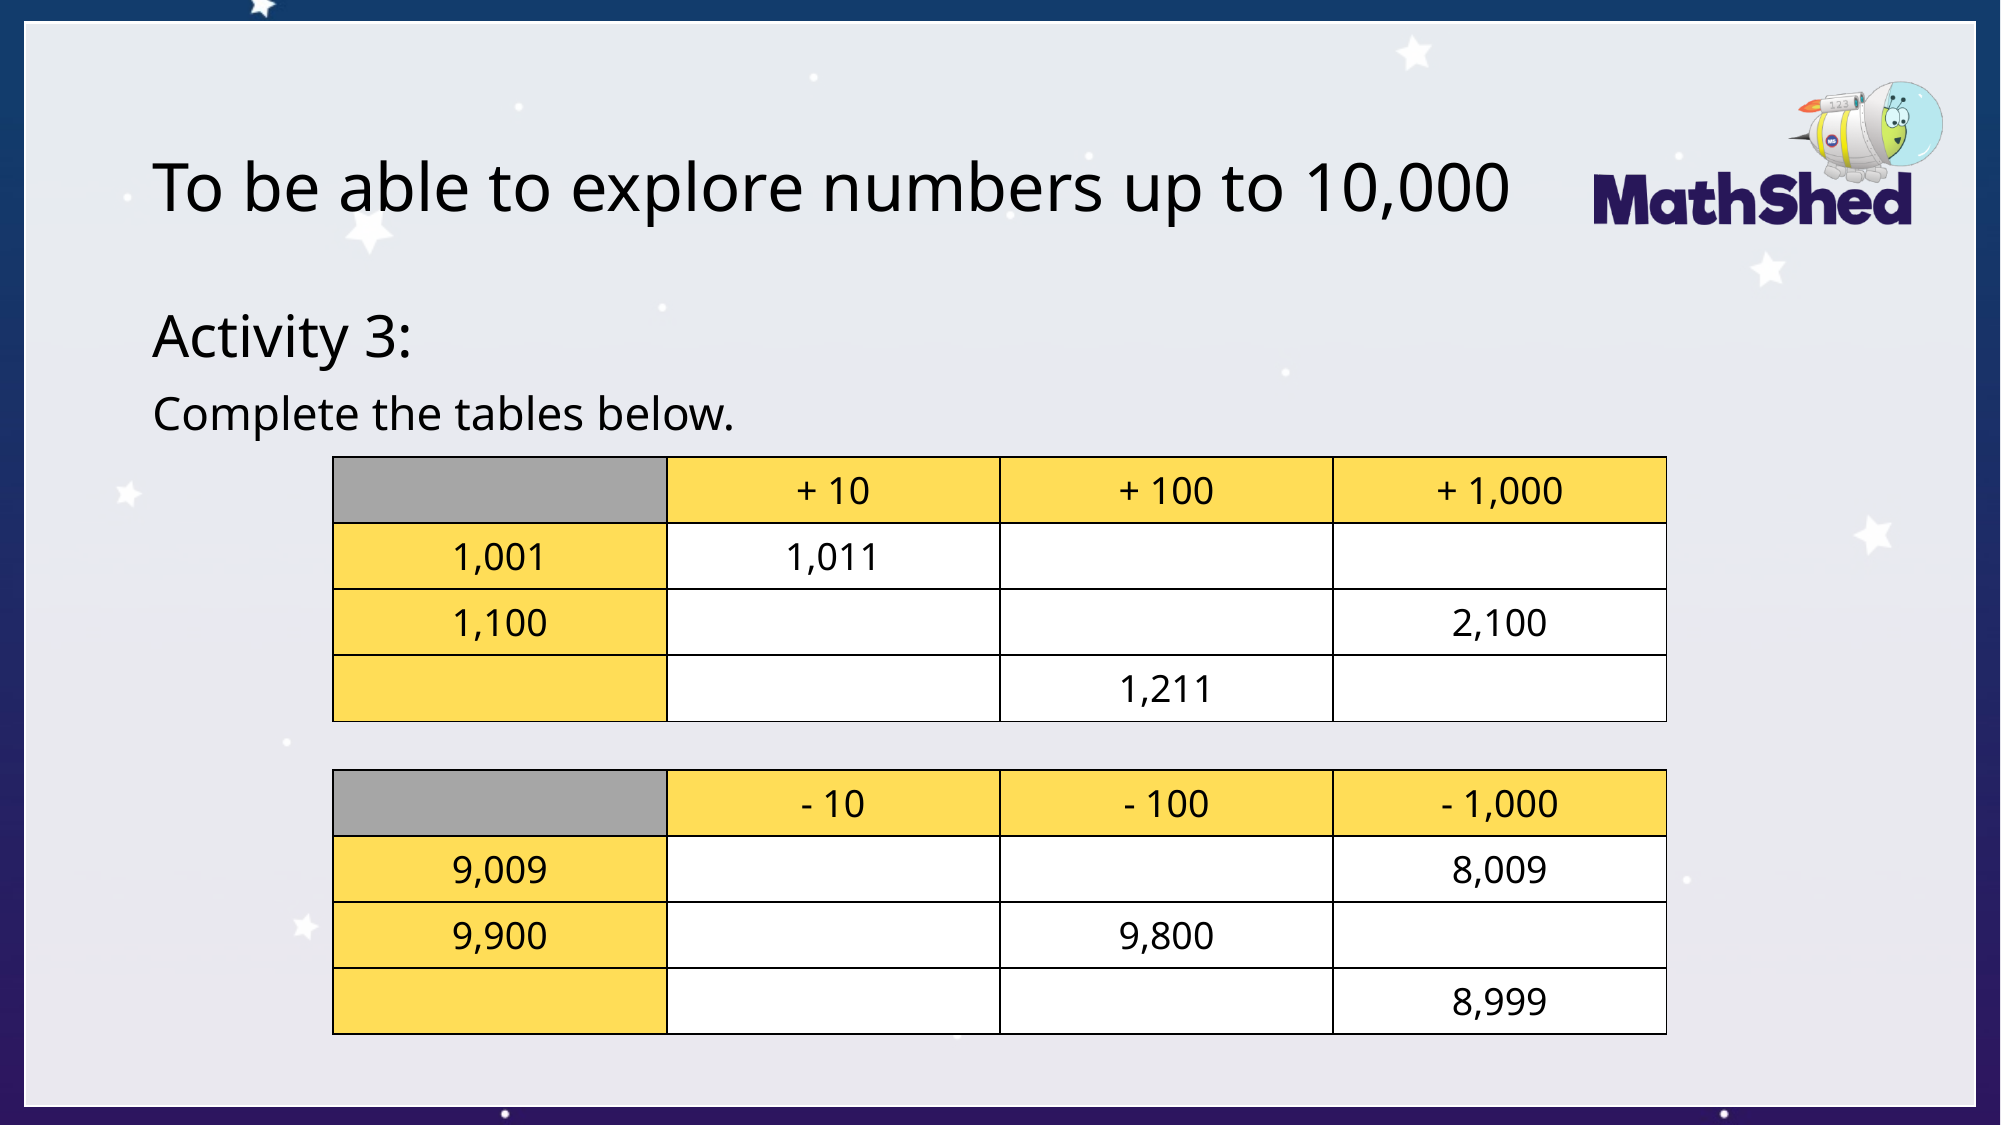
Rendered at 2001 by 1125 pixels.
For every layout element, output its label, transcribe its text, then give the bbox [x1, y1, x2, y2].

table_cell [668, 969, 999, 1033]
table_cell [334, 969, 666, 1033]
table_cell 1,100 [334, 590, 666, 654]
table_header [334, 458, 666, 522]
table_header - 10 [668, 771, 999, 835]
table_cell [1334, 656, 1666, 721]
table_cell 9,009 [334, 837, 666, 901]
table_cell [1001, 590, 1332, 654]
title To be able to explore numbers up to 10,000 [137, 81, 1578, 299]
table_cell 1,001 [334, 524, 666, 588]
table_cell [668, 656, 999, 721]
table_cell 9,800 [1001, 903, 1332, 967]
table_header + 10 [668, 458, 999, 522]
table_cell 1,211 [1001, 656, 1332, 721]
picture [0, 0, 2001, 1125]
list Activity 3: Complete the tables below. [137, 299, 1863, 1014]
table_cell [1001, 969, 1332, 1033]
table_cell 8,009 [1334, 837, 1666, 901]
table_header - 1,000 [1334, 771, 1666, 835]
table_header + 1,000 [1334, 458, 1666, 522]
table_cell [1001, 837, 1332, 901]
table_cell [668, 837, 999, 901]
table_cell 8,999 [1334, 969, 1666, 1033]
table_header + 100 [1001, 458, 1332, 522]
table_cell 1,011 [668, 524, 999, 588]
table_cell [1334, 903, 1666, 967]
table_header - 100 [1001, 771, 1332, 835]
table_cell [1001, 524, 1332, 588]
table_cell [334, 656, 666, 721]
table_header [334, 771, 666, 835]
table_cell [668, 590, 999, 654]
table_cell [668, 903, 999, 967]
table_cell [1334, 524, 1666, 588]
table_cell 2,100 [1334, 590, 1666, 654]
table_cell 9,900 [334, 903, 666, 967]
